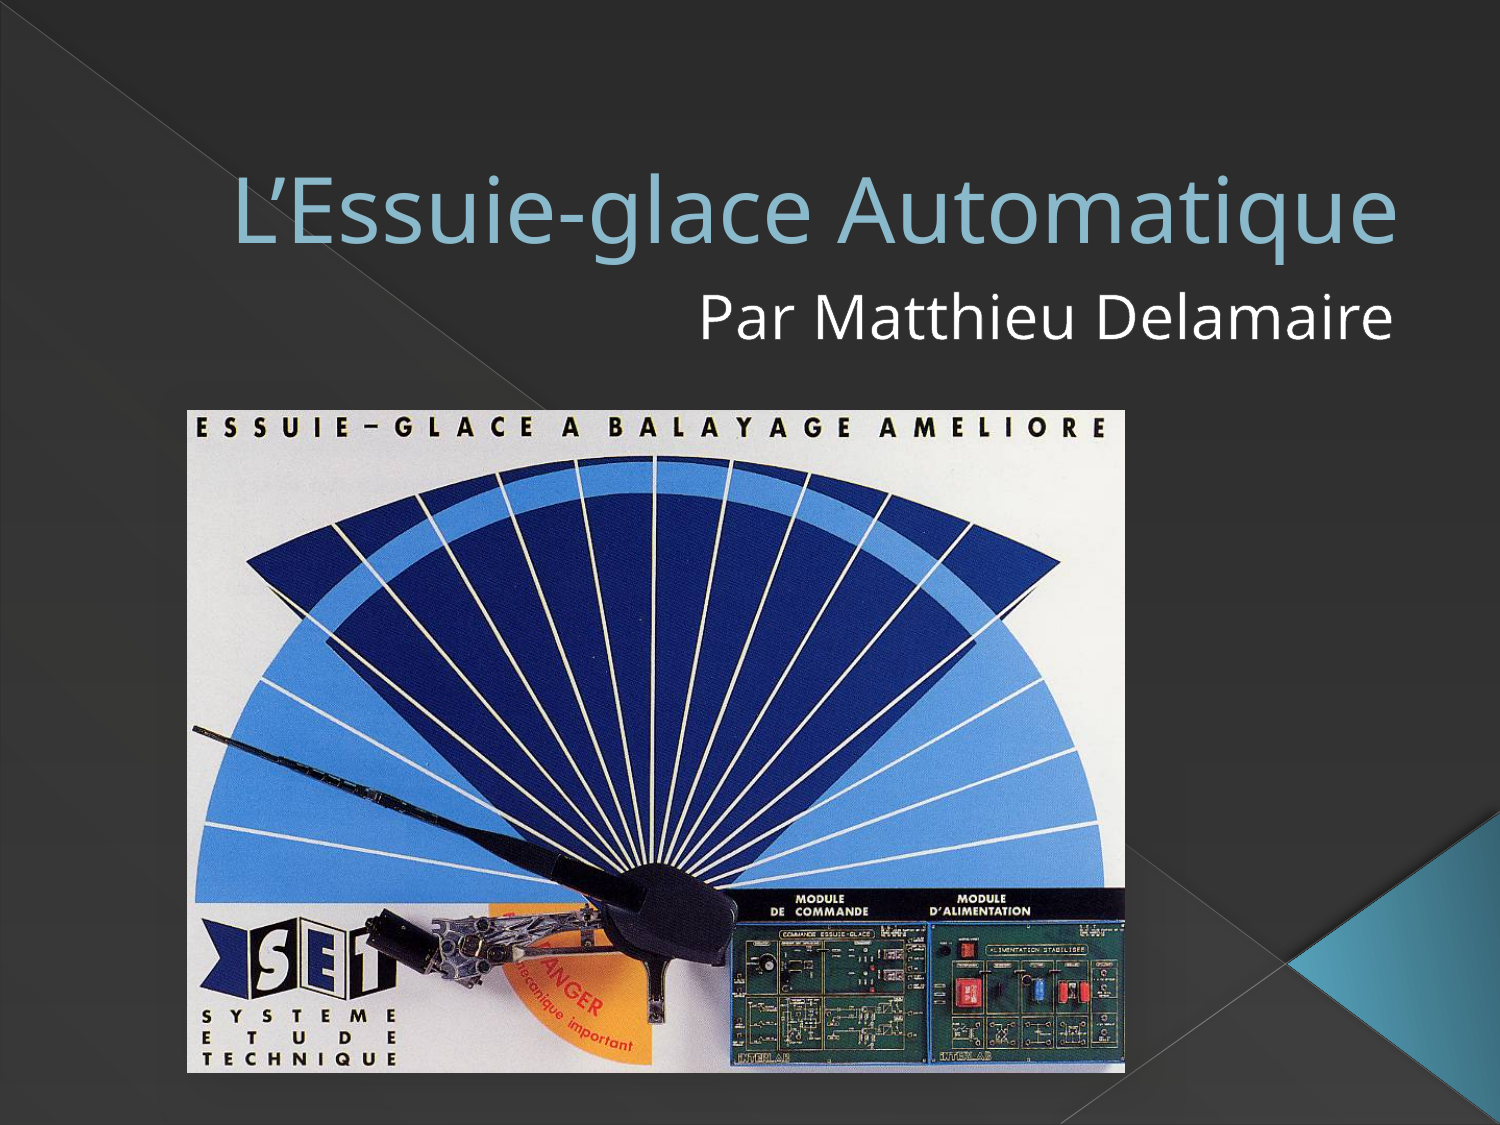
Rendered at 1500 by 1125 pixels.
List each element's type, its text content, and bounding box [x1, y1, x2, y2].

picture [187, 409, 1126, 1073]
title L’Essuie-glace Automatique [64, 27, 1417, 269]
subtitle Par Matthieu Delamaire [93, 269, 1417, 557]
